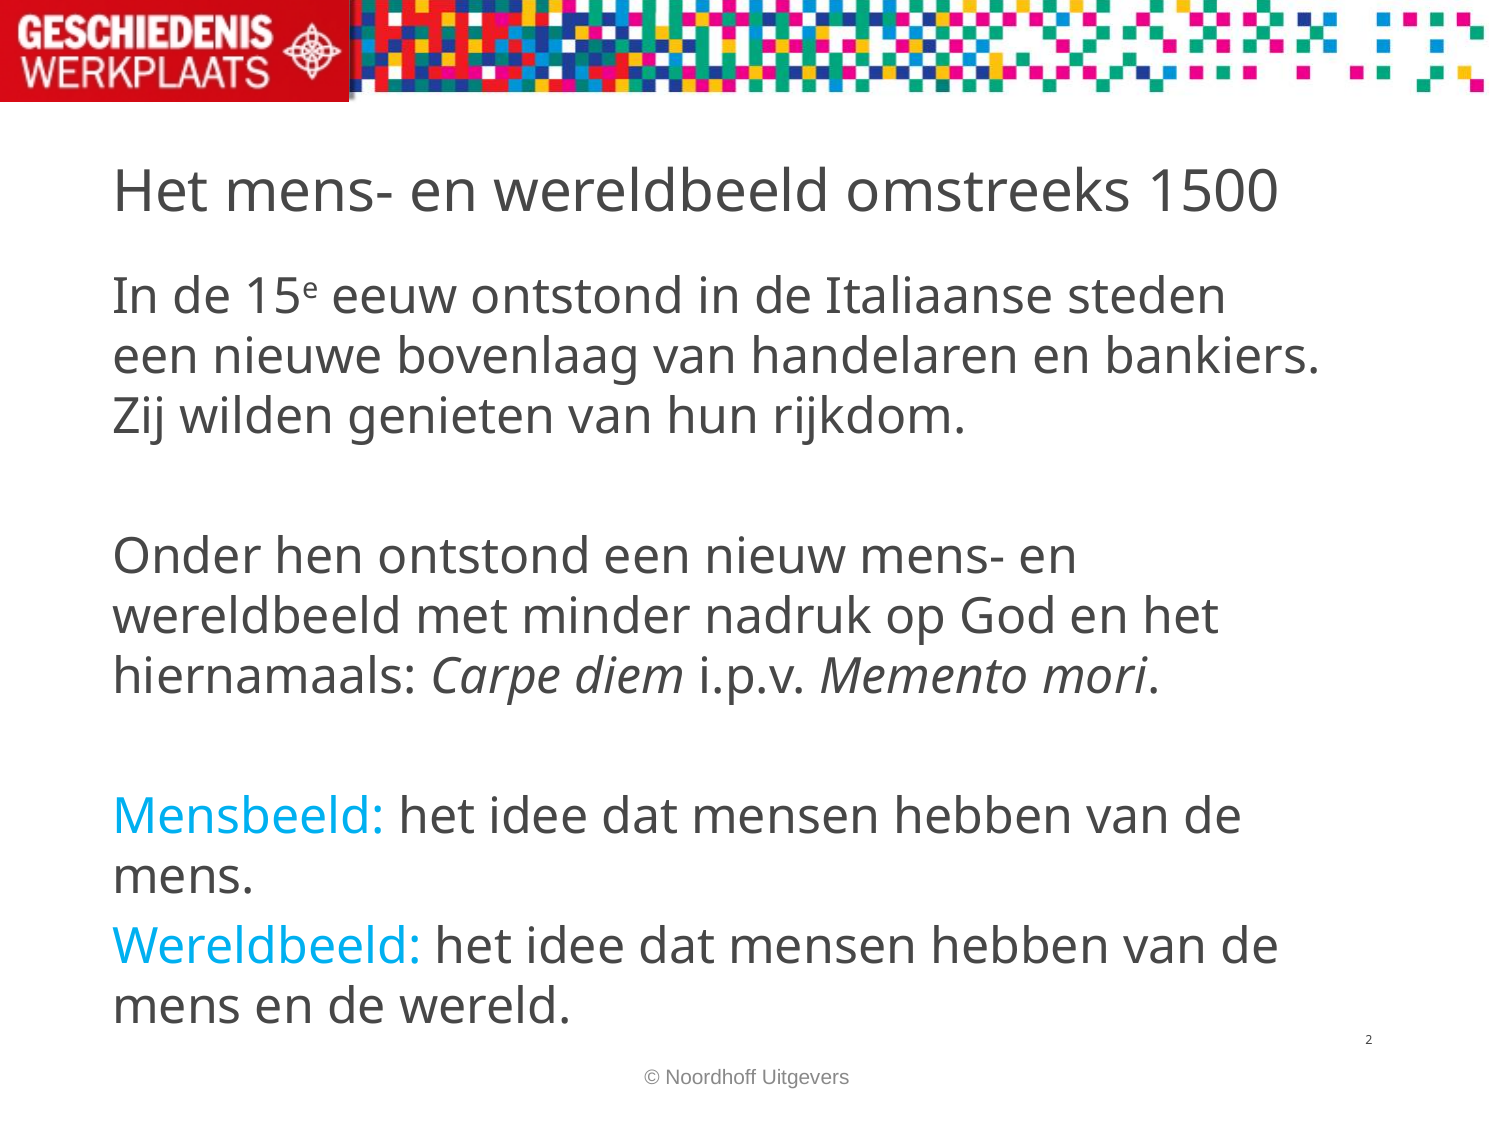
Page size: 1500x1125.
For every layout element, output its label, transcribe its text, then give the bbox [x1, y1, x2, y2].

title Het mens- en wereldbeeld omstreeks 1500 [112, 145, 1401, 256]
picture [0, 0, 1500, 1125]
list In de 15e eeuw ontstond in de Italiaanse steden een nieuwe bovenlaag van handelaren en bankiers. Zij wilden genieten van hun rijkdom. Onder hen ontstond een nieuw mens- en wereldbeeld met minder nadruk op God en het hiernamaals: Carpe diem i.p.v. Memento mori. Mensbeeld: het idee dat mensen hebben van de mens. Wereldbeeld: het idee dat mensen hebben van de mens en de wereld. [112, 256, 1341, 942]
slide_number 2 [1325, 1025, 1388, 1063]
text_box © Noordhoff Uitgevers [512, 1045, 988, 1106]
